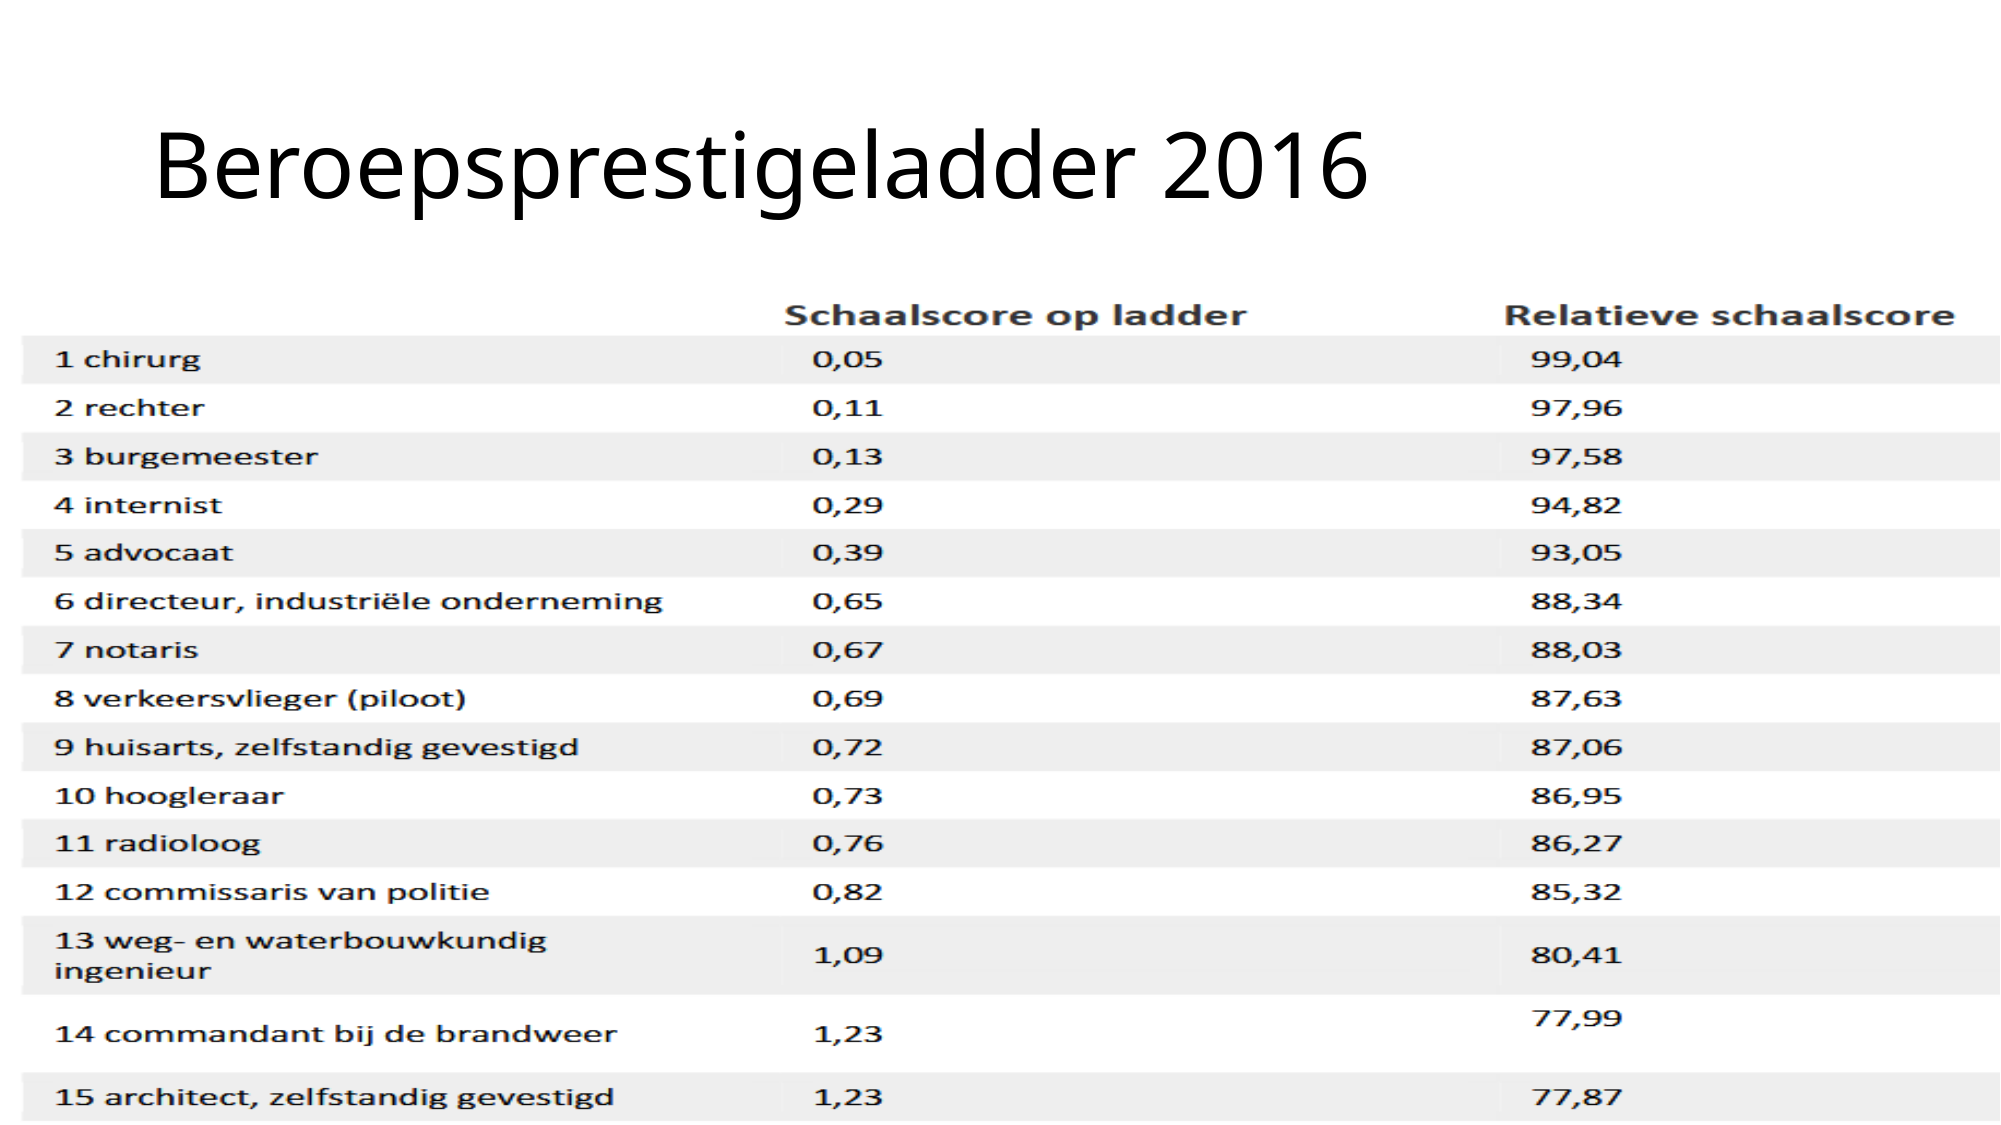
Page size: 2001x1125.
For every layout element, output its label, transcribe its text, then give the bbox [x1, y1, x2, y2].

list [0, 299, 2000, 1125]
title Beroepsprestigeladder 2016 [137, 59, 1863, 278]
